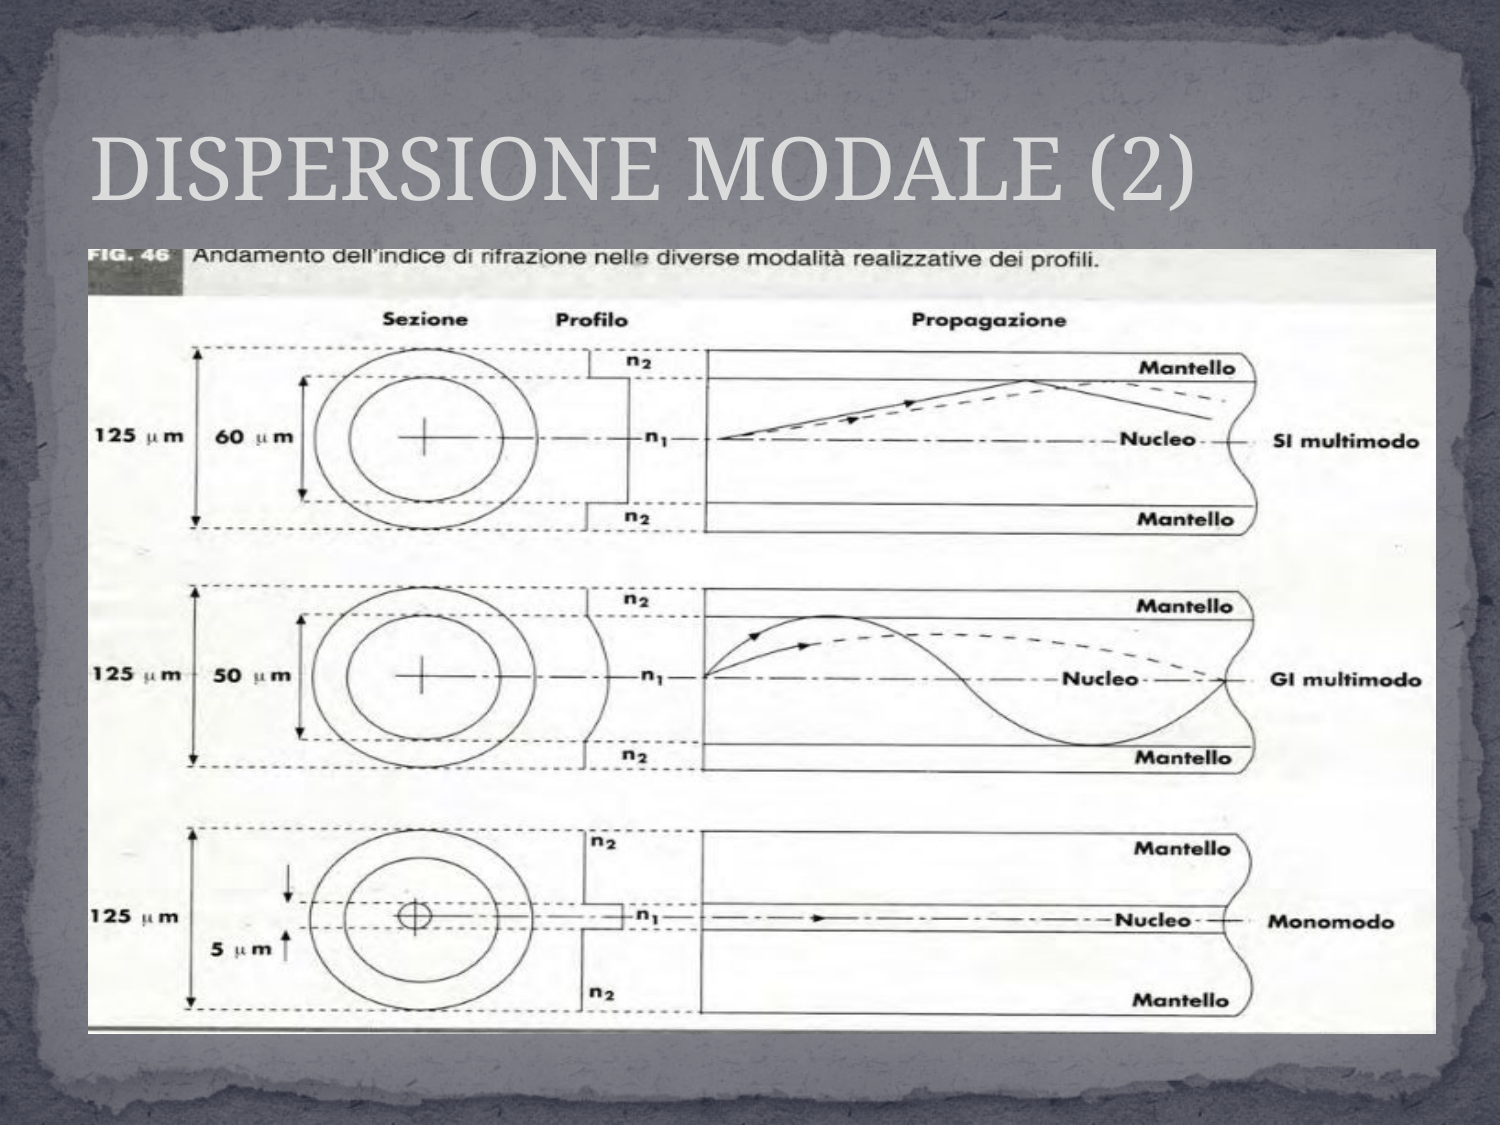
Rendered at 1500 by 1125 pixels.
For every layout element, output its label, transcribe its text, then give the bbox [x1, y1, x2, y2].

text_box DISPERSIONE MODALE (2) [75, 24, 1425, 225]
picture [0, 0, 1500, 1125]
